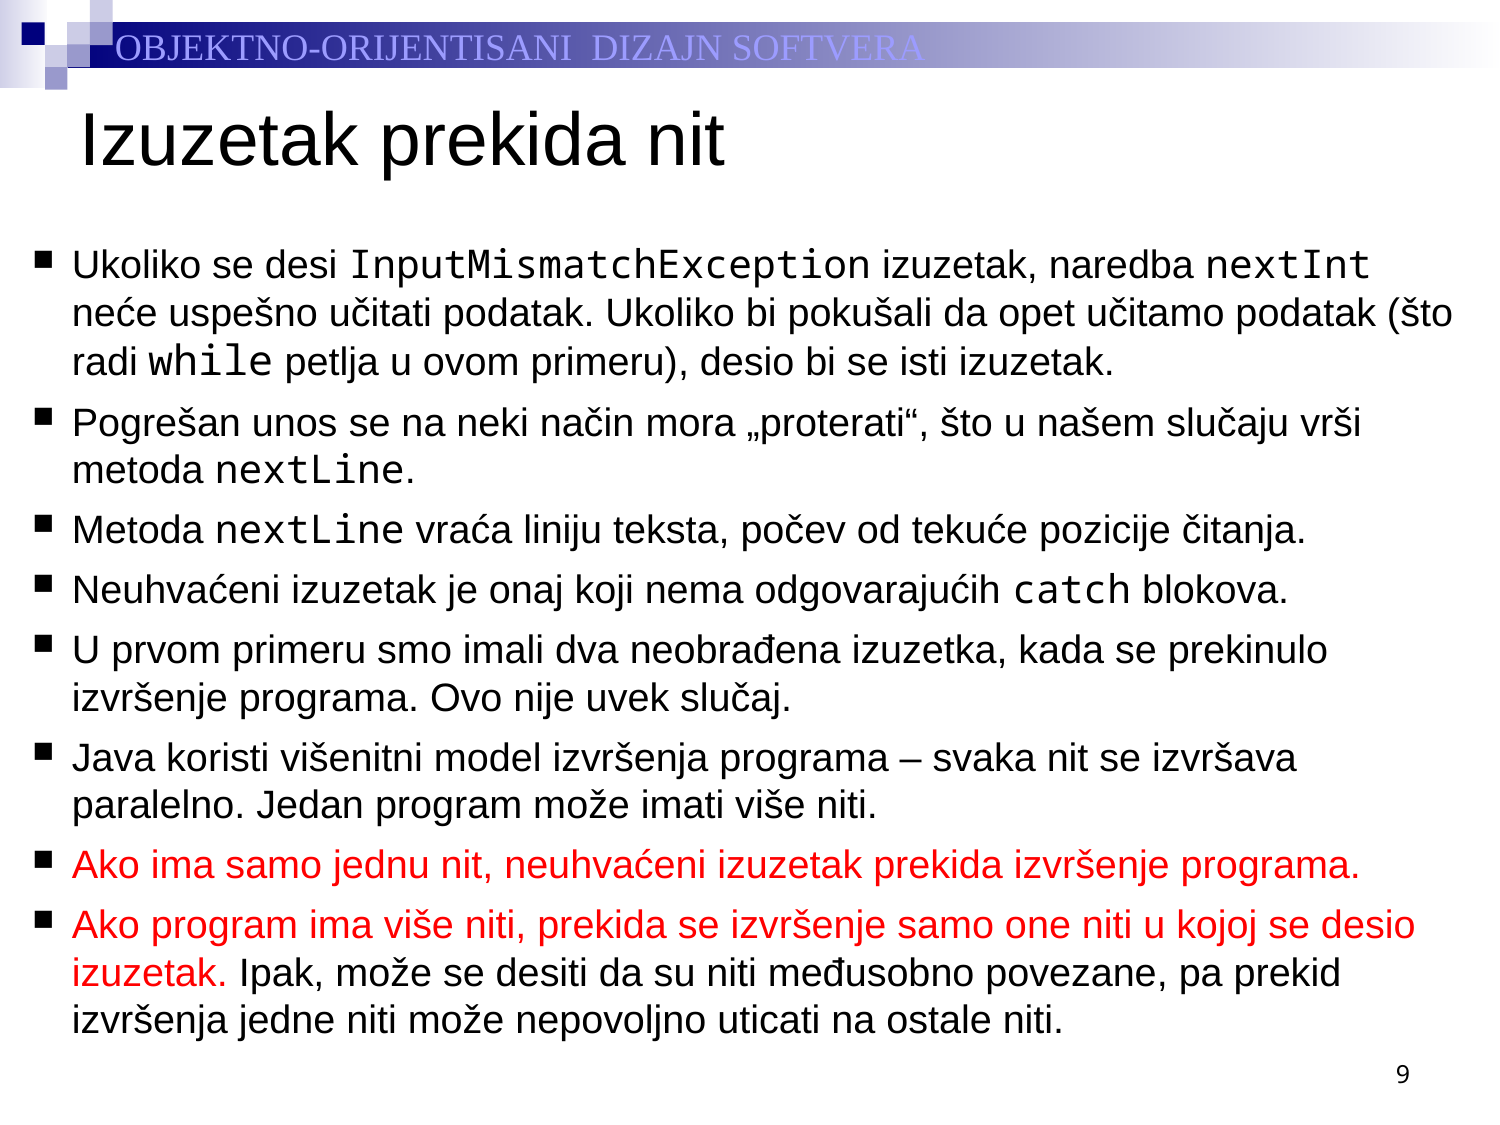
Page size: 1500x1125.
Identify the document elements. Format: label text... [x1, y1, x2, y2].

slide_number 9 [1074, 1024, 1426, 1101]
text_box Ukoliko se desi InputMismatchException izuzetak, naredba nextInt neće uspešno učitati podatak. Ukoliko bi pokušali da opet učitamo podatak (što radi while petlja u ovom primeru), desio bi se isti izuzetak. Pogrešan unos se na neki način mora „proterati“, što u našem slučaju vrši metoda nextLine. Metoda nextLine vraća liniju teksta, počev od tekuće pozicije čitanja. Neuhvaćeni izuzetak je onaj koji nema odgovarajućih catch blokova. U prvom primeru smo imali dva neobrađena izuzetka, kada se prekinulo izvršenje programa. Ovo nije uvek slučaj. Java koristi višenitni model izvršenja programa – svaka nit se izvršava paralelno. Jedan program može imati više niti. Ako ima samo jednu nit, neuhvaćeni izuzetak prekida izvršenje programa. Ako program ima više niti, prekida se izvršenje samo one niti u kojoj se desio izuzetak. Ipak, može se desiti da su niti međusobno povezane, pa prekid izvršenja jedne niti može nepovoljno uticati na ostale niti. [17, 231, 1477, 1059]
title Izuzetak prekida nit [64, 86, 786, 185]
